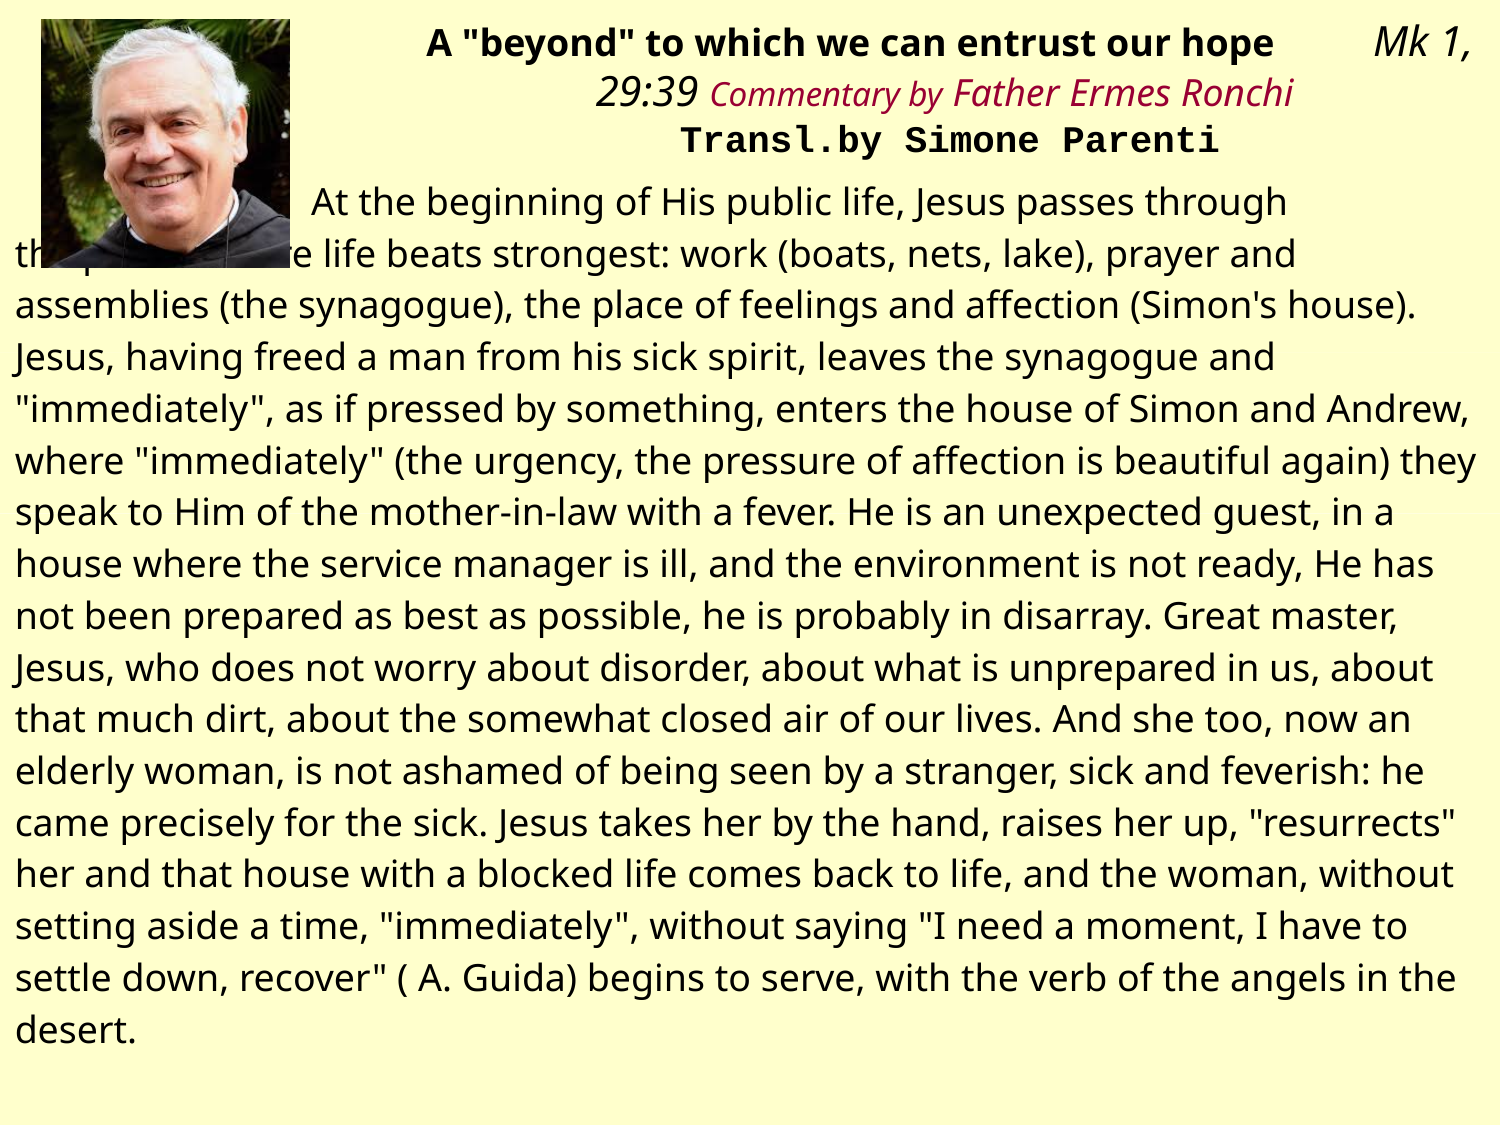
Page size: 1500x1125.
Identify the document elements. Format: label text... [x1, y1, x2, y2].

text_box At the beginning of His public life, Jesus passes through the places where life beats strongest: work (boats, nets, lake), prayer and assemblies (the synagogue), the place of feelings and affection (Simon's house). Jesus, having freed a man from his sick spirit, leaves the synagogue and "immediately", as if pressed by something, enters the house of Simon and Andrew, where "immediately" (the urgency, the pressure of affection is beautiful again) they speak to Him of the mother-in-law with a fever. He is an unexpected guest, in a house where the service manager is ill, and the environment is not ready, He has not been prepared as best as possible, he is probably in disarray. Great master, Jesus, who does not worry about disorder, about what is unprepared in us, about that much dirt, about the somewhat closed air of our lives. And she too, now an elderly woman, is not ashamed of being seen by a stranger, sick and feverish: he came precisely for the sick. Jesus takes her by the hand, raises her up, "resurrects" her and that house with a blocked life comes back to life, and the woman, without setting aside a time, "immediately", without saying "I need a moment, I have to settle down, recover" ( A. Guida) begins to serve, with the verb of the angels in the desert. [0, 163, 1500, 1124]
picture [41, 19, 290, 268]
text_box A "beyond" to which we can entrust our hope Mk 1, 29:39 Commentary by Father Ermes Ronchi Transl.by Simone Parenti [360, 7, 1500, 163]
